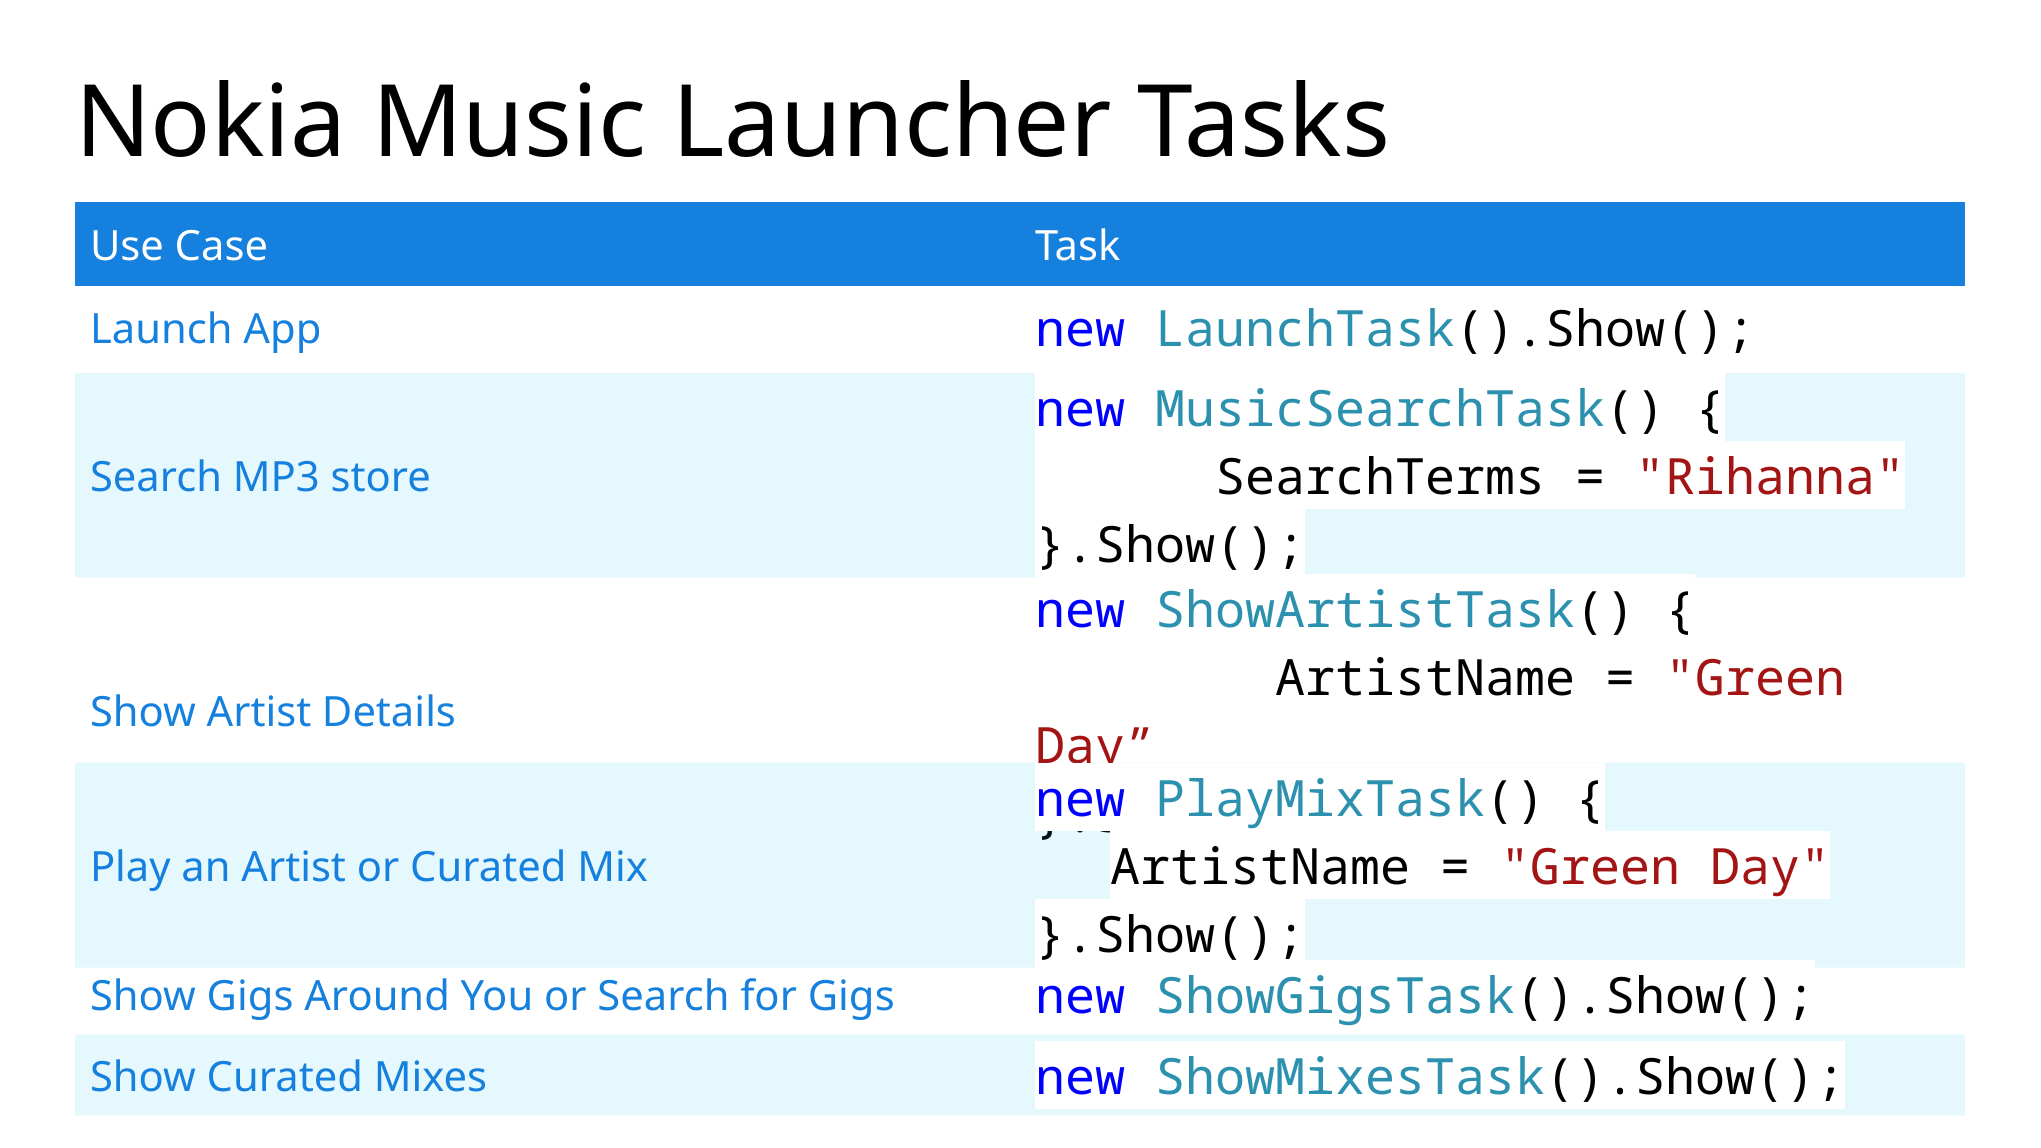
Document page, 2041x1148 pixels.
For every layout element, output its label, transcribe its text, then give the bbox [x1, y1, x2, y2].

table_cell new LaunchTask().Show(); [1020, 286, 1965, 368]
table_header new MusicSearchTask() { SearchTerms = "Rihanna" }.Show(); [1020, 373, 1965, 574]
title Nokia Music Launcher Tasks [45, 48, 1996, 199]
table_header Show Gigs Around You or Search for Gigs [75, 954, 1020, 1034]
table_cell Launch App [75, 286, 1020, 368]
table_header Show Curated Mixes [75, 1034, 1020, 1115]
table_header Search MP3 store [75, 373, 1020, 574]
table_header Play an Artist or Curated Mix [75, 763, 1020, 954]
table_header new ShowMixesTask().Show(); [1020, 1034, 1965, 1115]
table_header new ShowArtistTask() { ArtistName = "Green Day” }.Show(); [1020, 574, 1965, 763]
table_header Task [1020, 202, 1965, 286]
table_header new ShowGigsTask().Show(); [1020, 954, 1965, 1034]
table_header new PlayMixTask() { ArtistName = "Green Day" }.Show(); [1020, 763, 1965, 954]
table_header Use Case [75, 202, 1020, 286]
table_header Show Artist Details [75, 574, 1020, 763]
